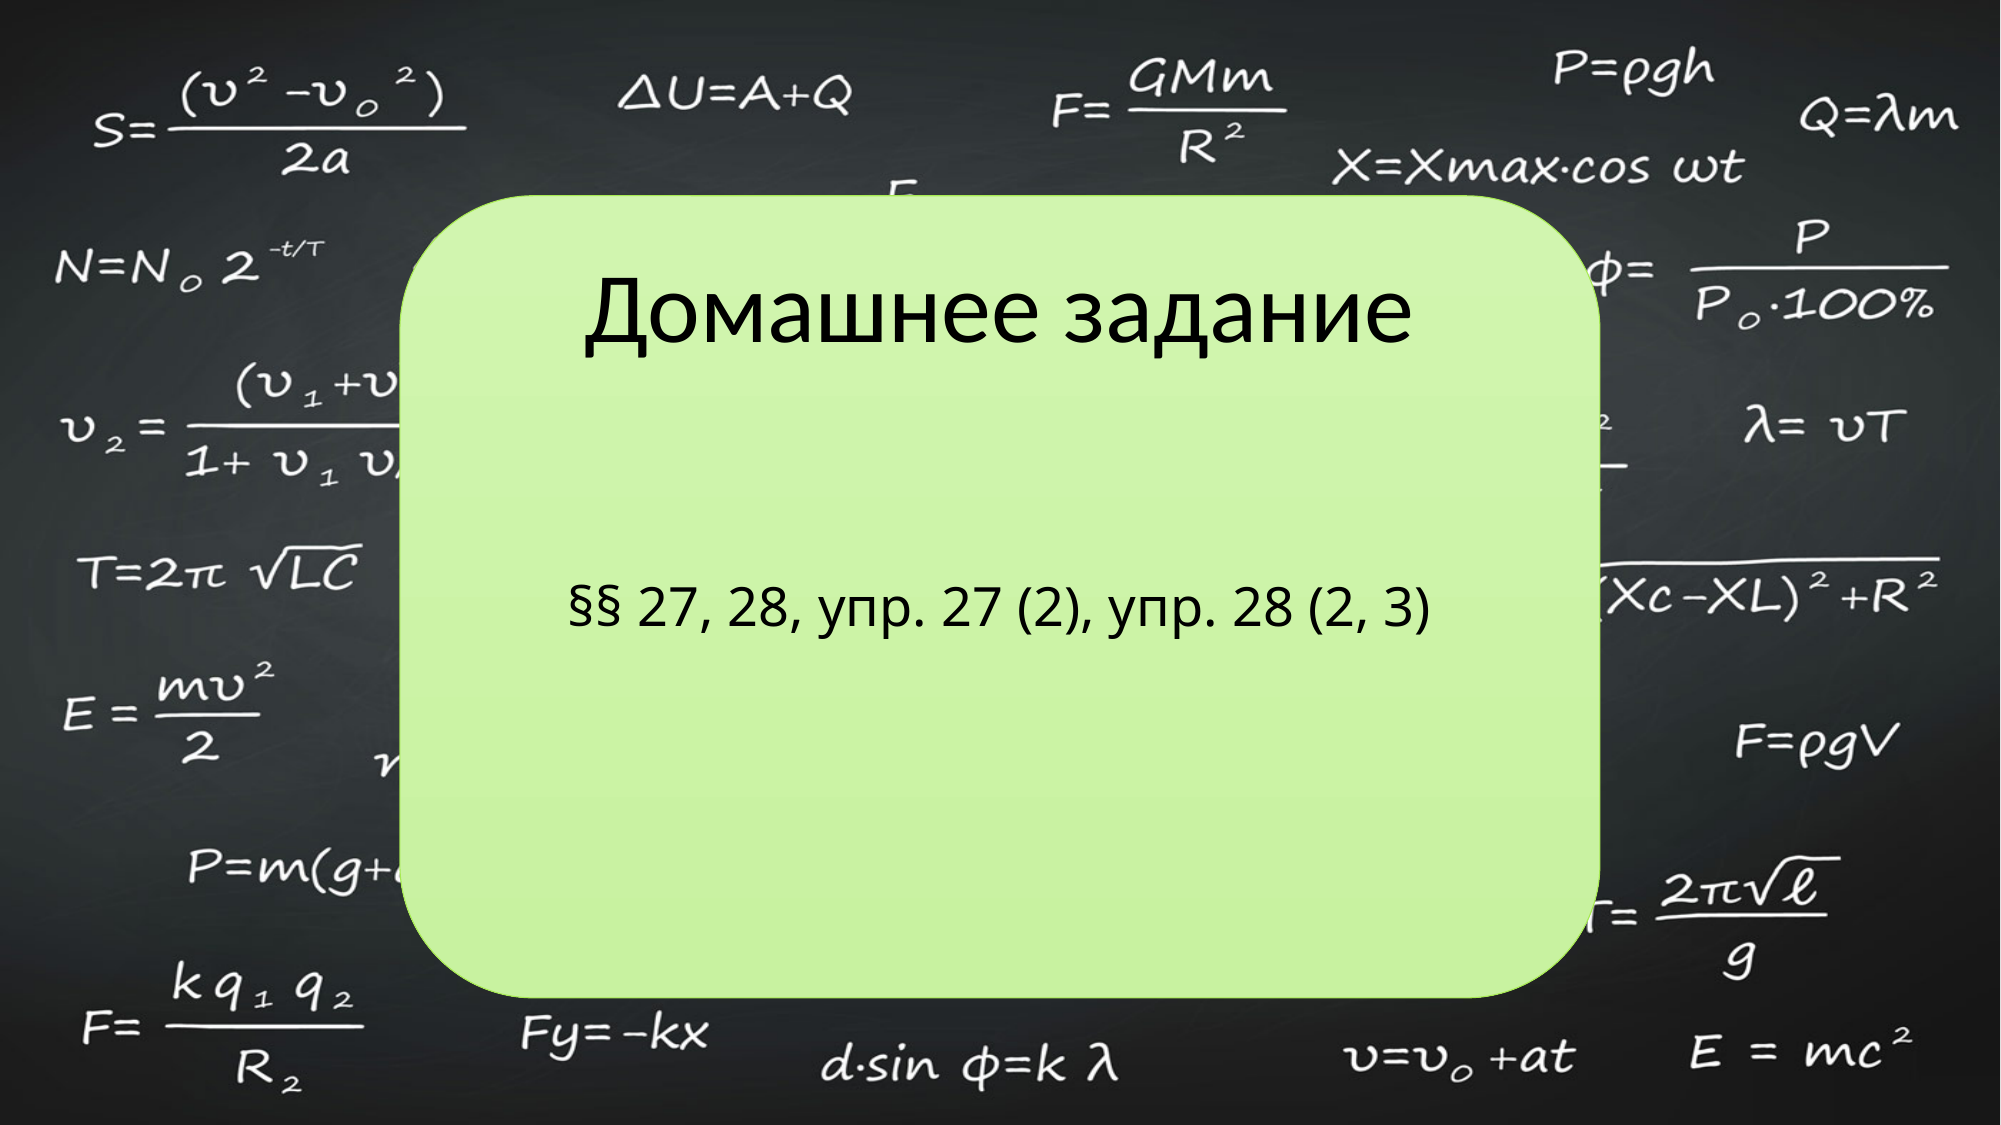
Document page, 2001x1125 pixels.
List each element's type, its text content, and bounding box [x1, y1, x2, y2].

text_box Домашнее задание §§ 27, 28, упр. 27 (2), упр. 28 (2, 3) [399, 195, 1601, 999]
text_box [427, 472, 1573, 753]
picture [0, 0, 2001, 1125]
